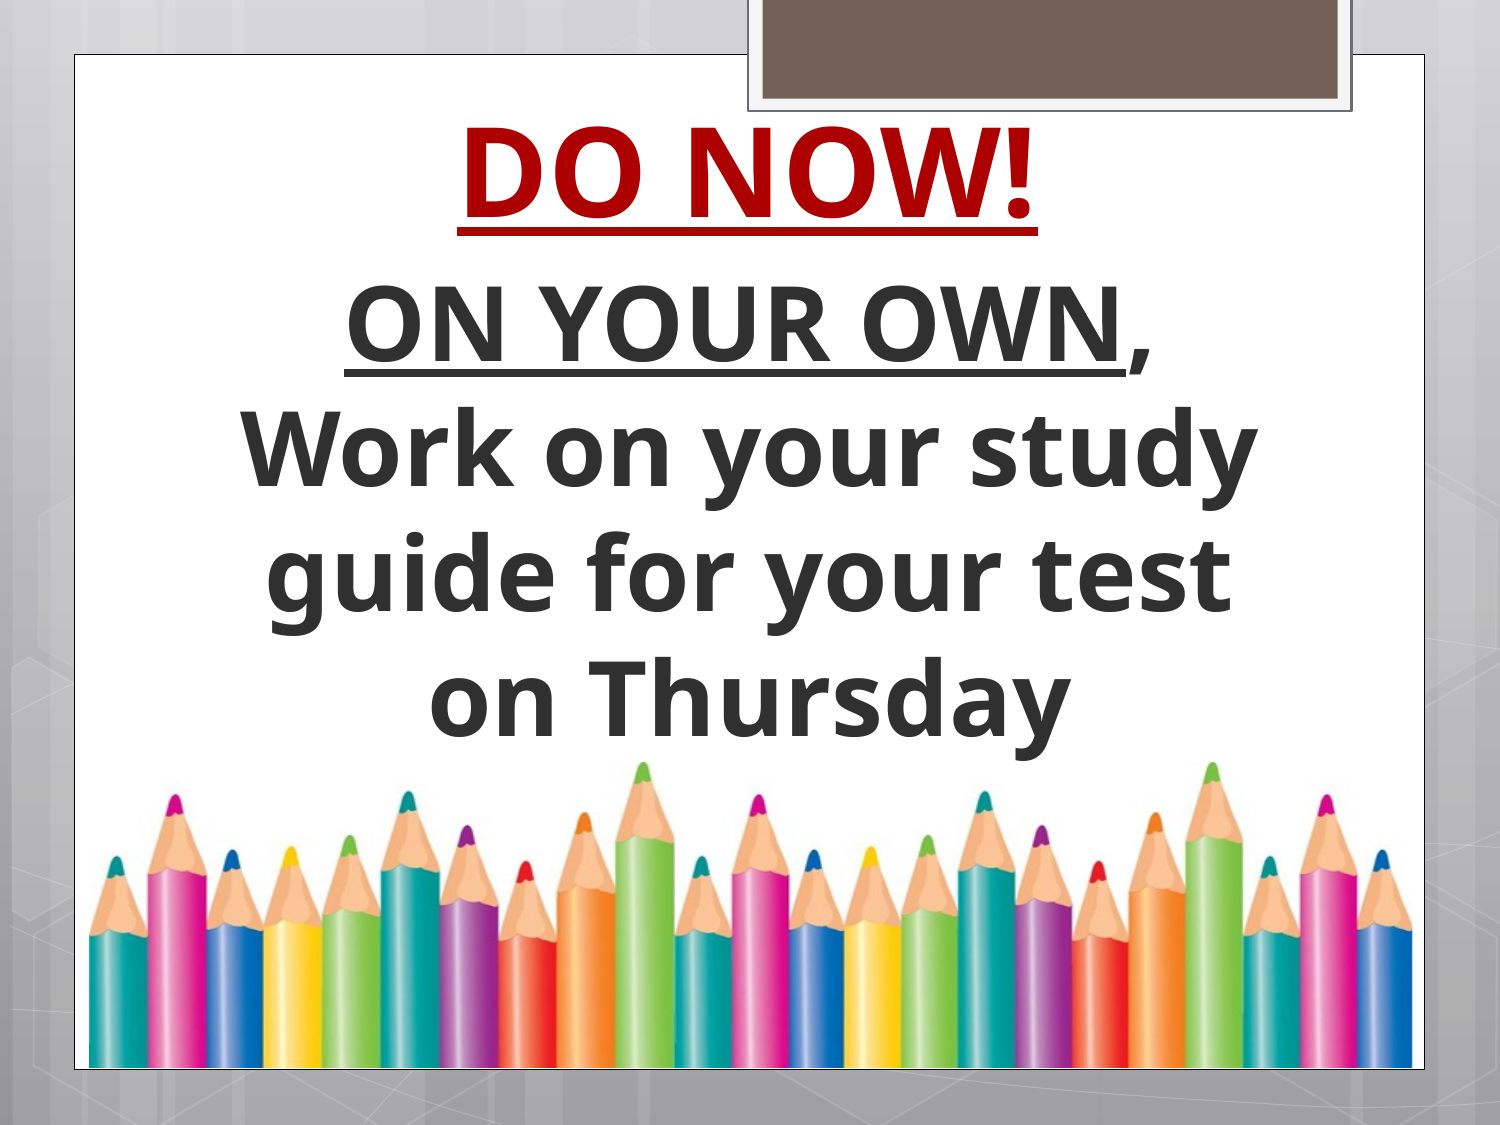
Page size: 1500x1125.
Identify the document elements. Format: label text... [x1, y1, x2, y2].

list ON YOUR OWN, Work on your study guide for your test on Thursday [188, 249, 1300, 760]
title DO NOW! [171, 62, 1324, 250]
picture [88, 762, 1413, 1068]
